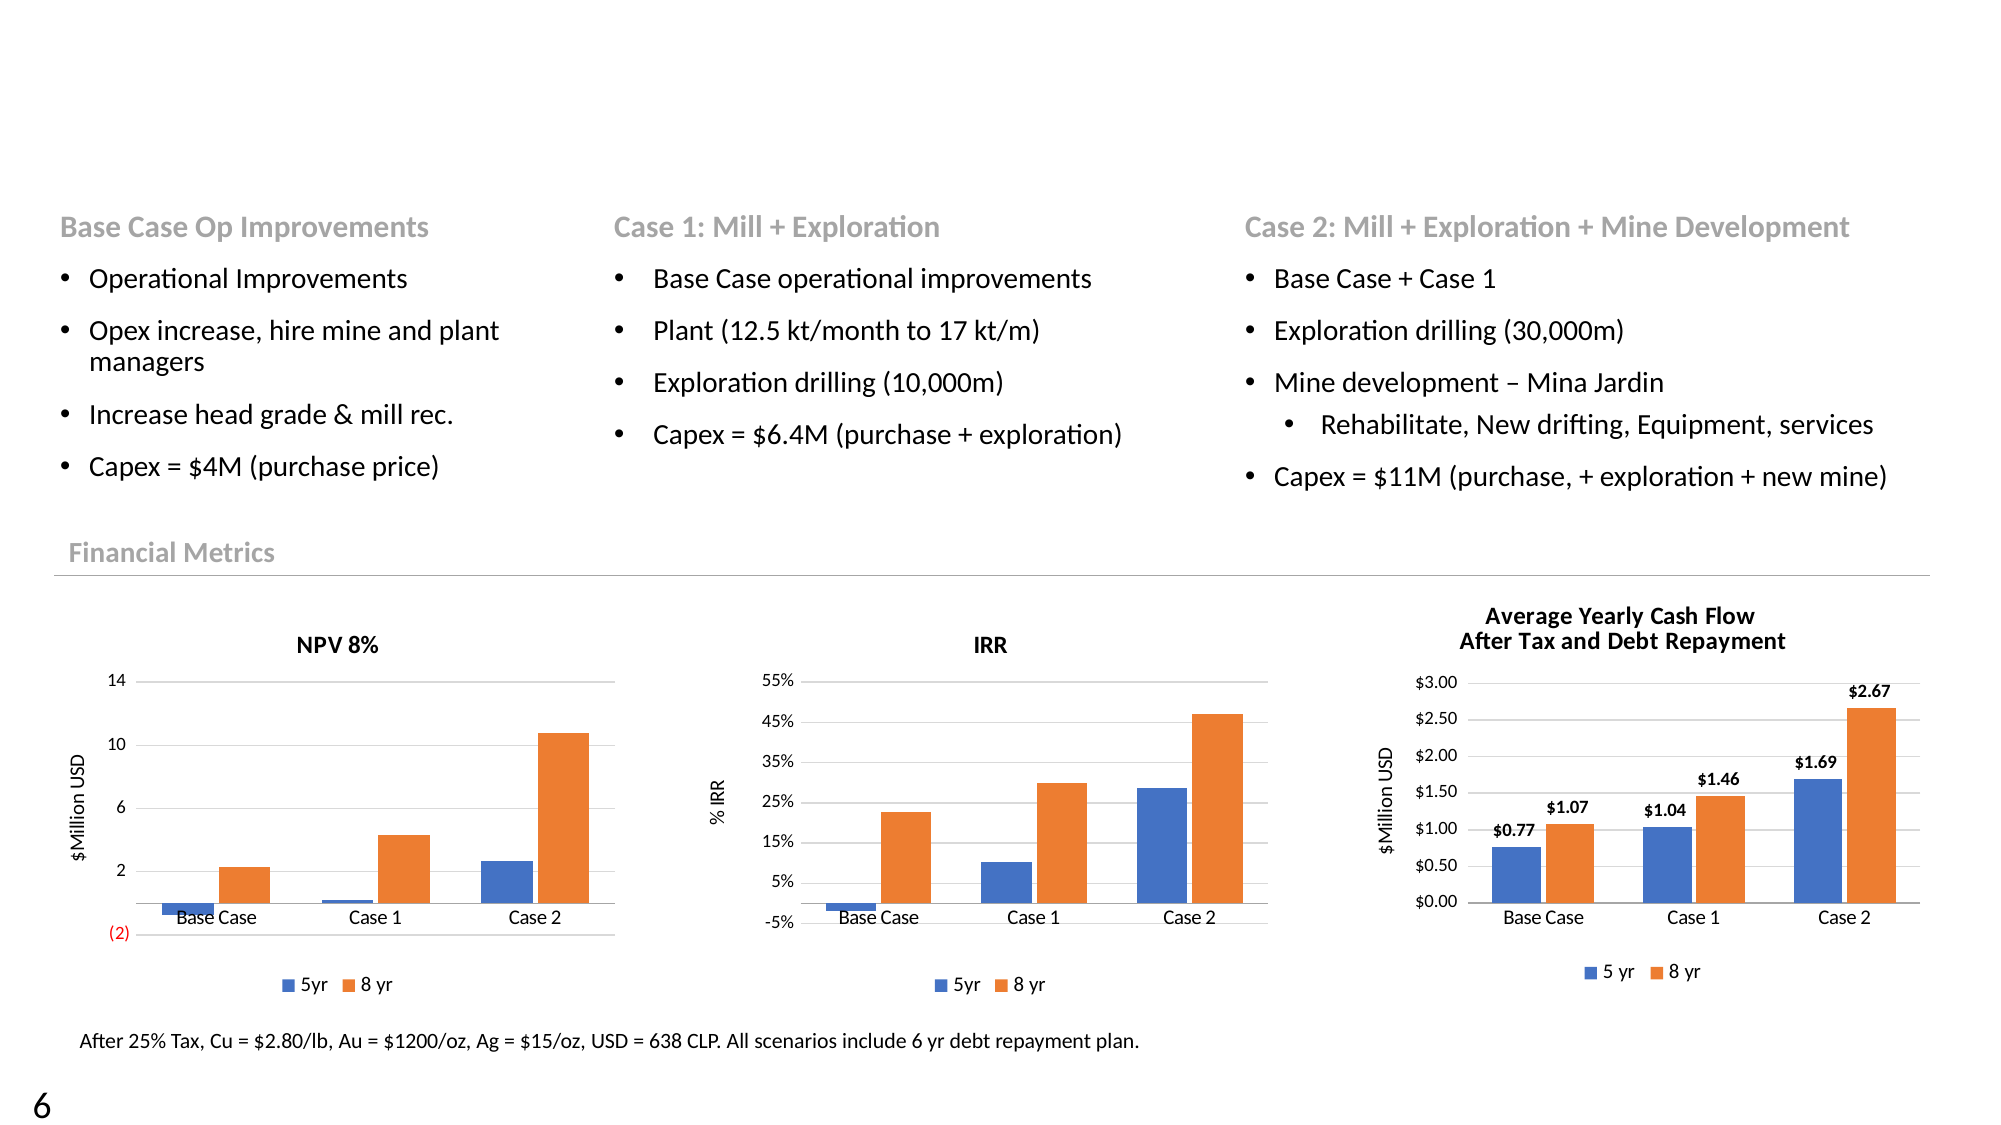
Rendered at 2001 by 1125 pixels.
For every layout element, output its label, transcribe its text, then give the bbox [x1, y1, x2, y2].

text_box Case 2: Mill + Exploration + Mine Development [1230, 190, 1971, 259]
text_box Base Case operational improvements Plant (12.5 kt/month to 17 kt/m) Exploration drilling (10,000m) Capex = $6.4M (purchase + exploration) [599, 259, 1184, 525]
chart [37, 611, 639, 1002]
text_box 6 [17, 1073, 73, 1111]
text_box Case 1: Mill + Exploration [599, 190, 1211, 259]
text_box Financial Metrics [54, 525, 1855, 575]
text_box Operational Improvements Opex increase, hire mine and plant managers Increase head grade & mill rec. Capex = $4M (purchase price) [45, 259, 546, 430]
text_box Base Case + Case 1 Exploration drilling (30,000m) Mine development – Mina Jardin Rehabilitate, New drifting, Equipment, services Capex = $11M (purchase, + exploration + new mine) [1230, 259, 1959, 581]
chart [1343, 598, 1944, 1008]
text_box After 25% Tax, Cu = $2.80/lb, Au = $1200/oz, Ag = $15/oz, USD = 638 CLP. All scenarios include 6 yr debt repayment plan. [64, 1019, 1844, 1087]
chart [690, 611, 1291, 1002]
text_box Base Case Op Improvements [45, 190, 599, 259]
